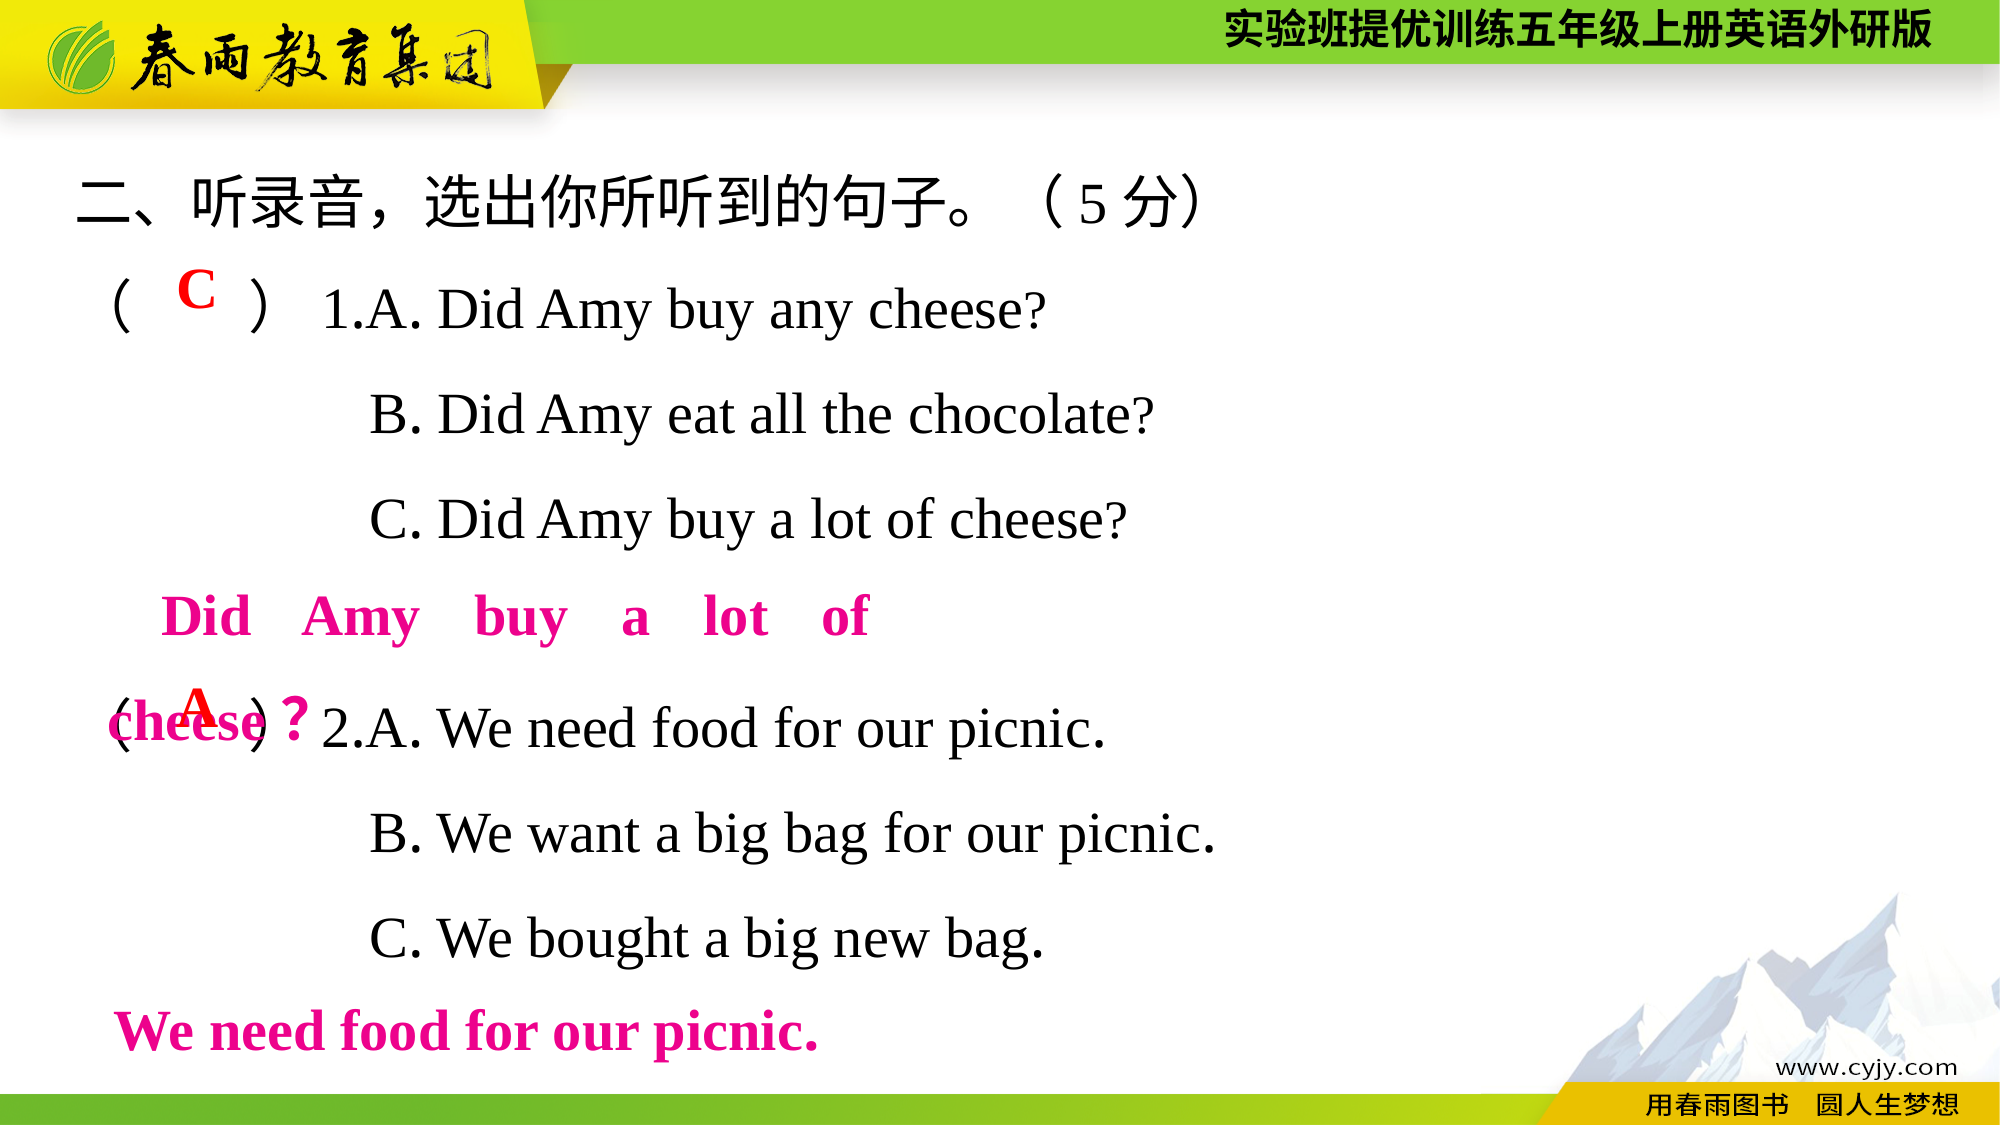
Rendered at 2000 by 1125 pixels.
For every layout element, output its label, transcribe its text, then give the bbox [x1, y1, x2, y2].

list 二、听录音，选出你所听到的句子。（5分） （ ）1.A. Did Amy buy any cheese? B. Did Amy eat all the chocolate? C. Did Amy buy a lot of cheese? （ ）2.A. We need food for our picnic. B. We want a big bag for our picnic. C. We bought a big new bag. [59, 122, 1944, 973]
picture [0, 0, 2000, 1125]
text_box Did Amy buy a lot of cheese？ [93, 534, 886, 655]
text_box A [161, 662, 234, 747]
text_box C [161, 242, 234, 328]
text_box We need food for our picnic. [99, 949, 835, 1070]
